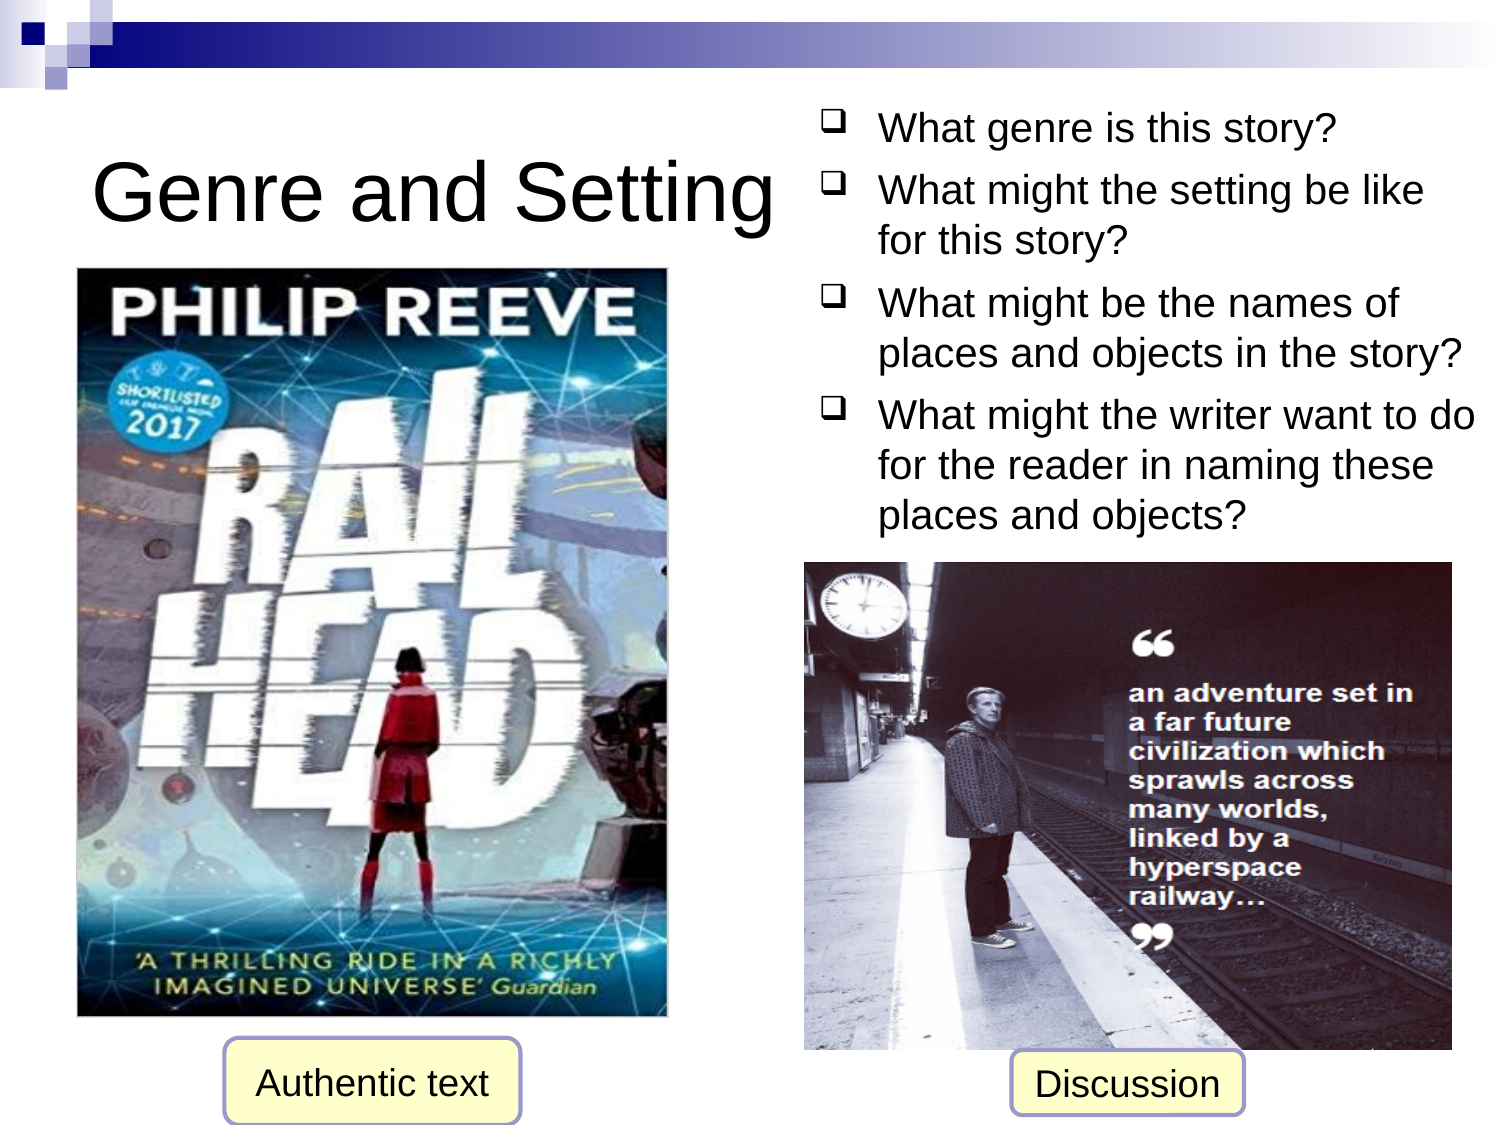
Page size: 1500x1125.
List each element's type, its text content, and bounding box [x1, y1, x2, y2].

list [75, 266, 669, 1018]
text_box Discussion [1009, 1060, 1247, 1118]
title Genre and Setting [75, 74, 1426, 301]
text_box Authentic text [222, 1035, 523, 1125]
picture [804, 562, 1452, 1051]
text_box What genre is this story? What might the setting be like for this story? What might be the names of places and objects in the story? What might the writer want to do for the reader in naming these places and objects? [804, 92, 1500, 608]
